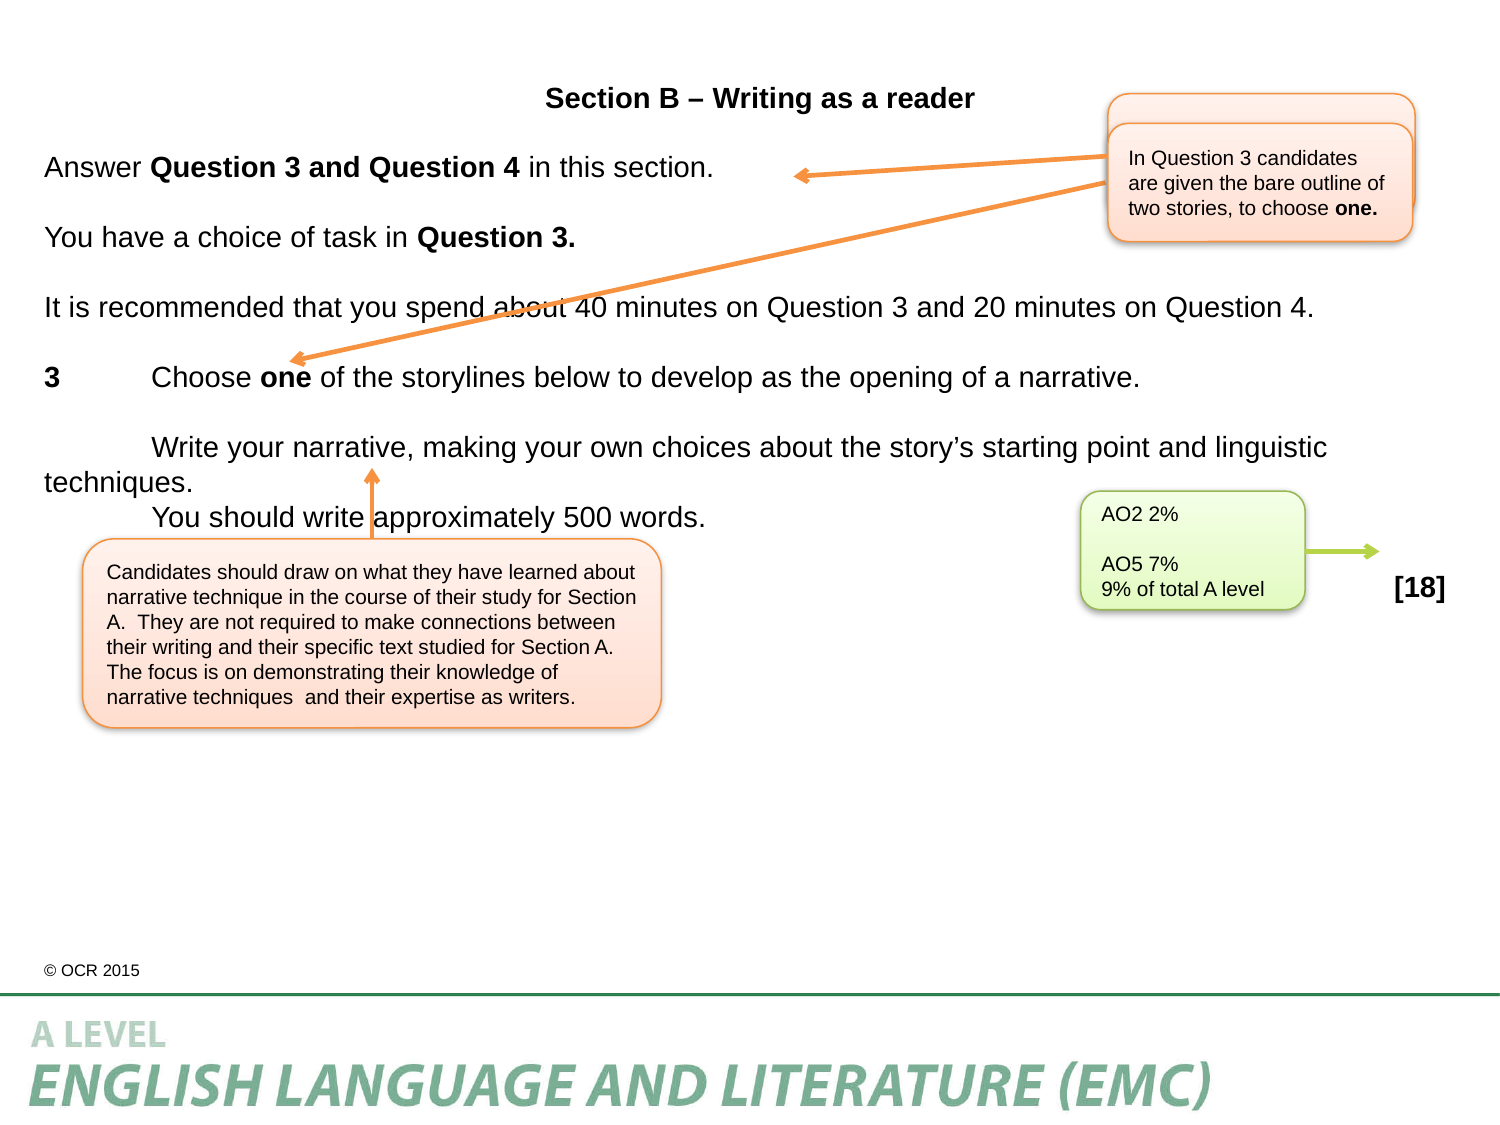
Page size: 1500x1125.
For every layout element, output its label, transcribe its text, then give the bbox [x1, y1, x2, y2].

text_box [289, 182, 1106, 362]
text_box Section B is made up of an original writing task and a short commentary. [1107, 92, 1416, 138]
text_box AO2 2% AO5 7% 9% of total A level [1079, 490, 1306, 611]
text_box Section B – Writing as a reader Answer Question 3 and Question 4 in this section. You have a choice of task in Question 3. It is recommended that you spend about 40 minutes on Question 3 and 20 minutes on Question 4. 3 Choose one of the storylines below to develop as the opening of a narrative. Write your narrative, making your own choices about the story’s starting point and linguistic techniques. You should write approximately 500 words. [18] [29, 71, 1500, 856]
text_box Candidates should draw on what they have learned about narrative technique in the course of their study for Section A. They are not required to make connections between their writing and their specific text studied for Section A. The focus is on demonstrating their knowledge of narrative techniques and their expertise as writers. [81, 538, 663, 729]
picture [0, 993, 1500, 1125]
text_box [793, 155, 1109, 177]
text_box In Question 3 candidates are given the bare outline of two stories, to choose one. [1107, 122, 1414, 243]
